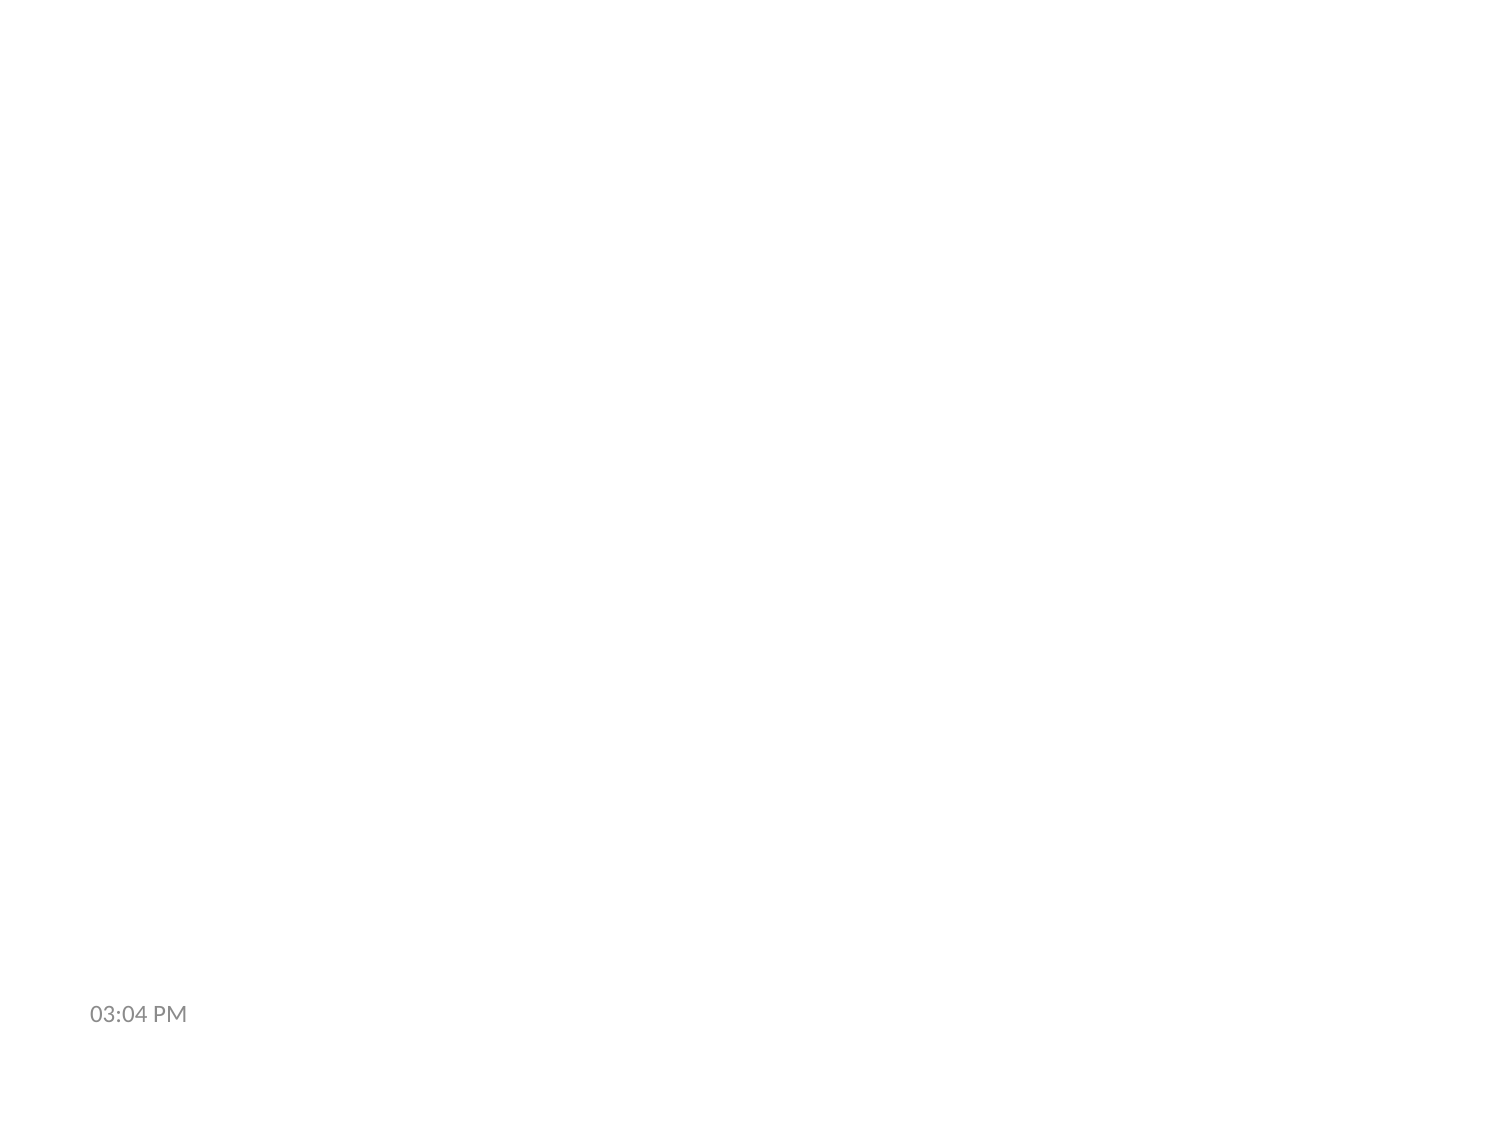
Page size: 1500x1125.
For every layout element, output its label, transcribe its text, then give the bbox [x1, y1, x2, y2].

text_box 3:35 PM [75, 982, 425, 1043]
